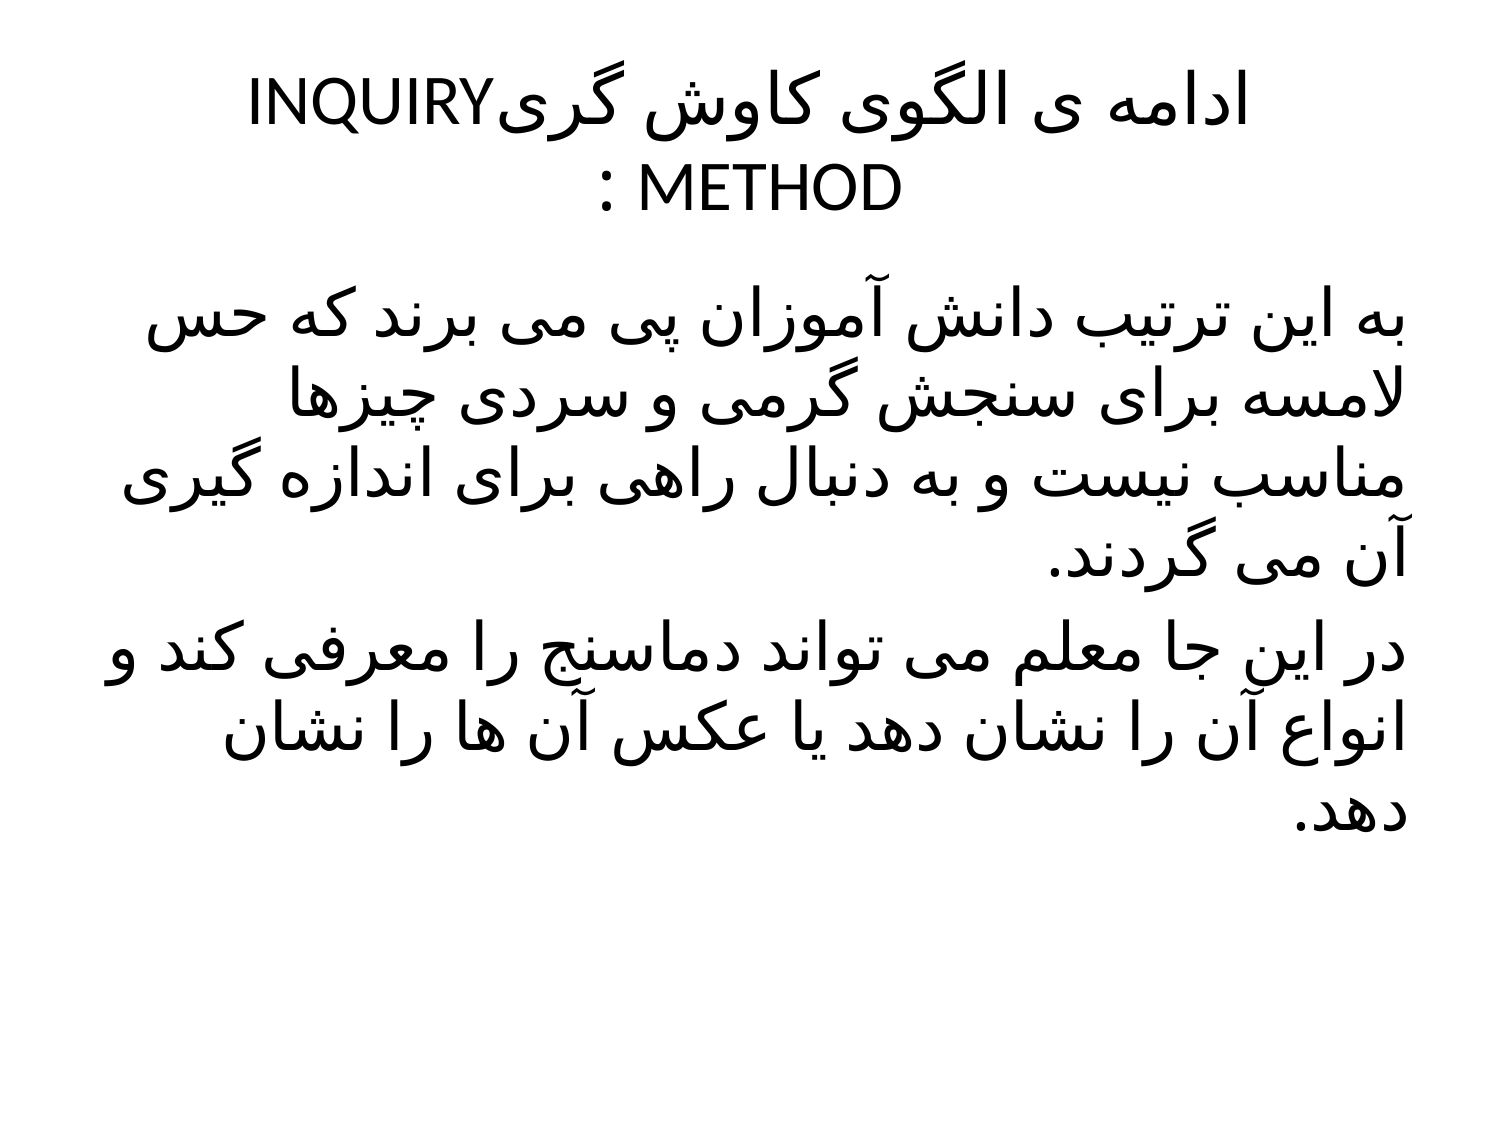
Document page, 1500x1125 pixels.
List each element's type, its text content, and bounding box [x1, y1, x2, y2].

title ادامه ی الگوی کاوش گریINQUIRY METHOD : [75, 45, 1425, 233]
list به این ترتیب دانش آموزان پی می برند که حس لامسه برای سنجش گرمی و سردی چیزها مناسب نیست و به دنبال راهی برای اندازه گیری آن می گردند. در این جا معلم می تواند دماسنج را معرفی کند و انواع آن را نشان دهد یا عکس آن ها را نشان دهد. [75, 262, 1425, 1005]
